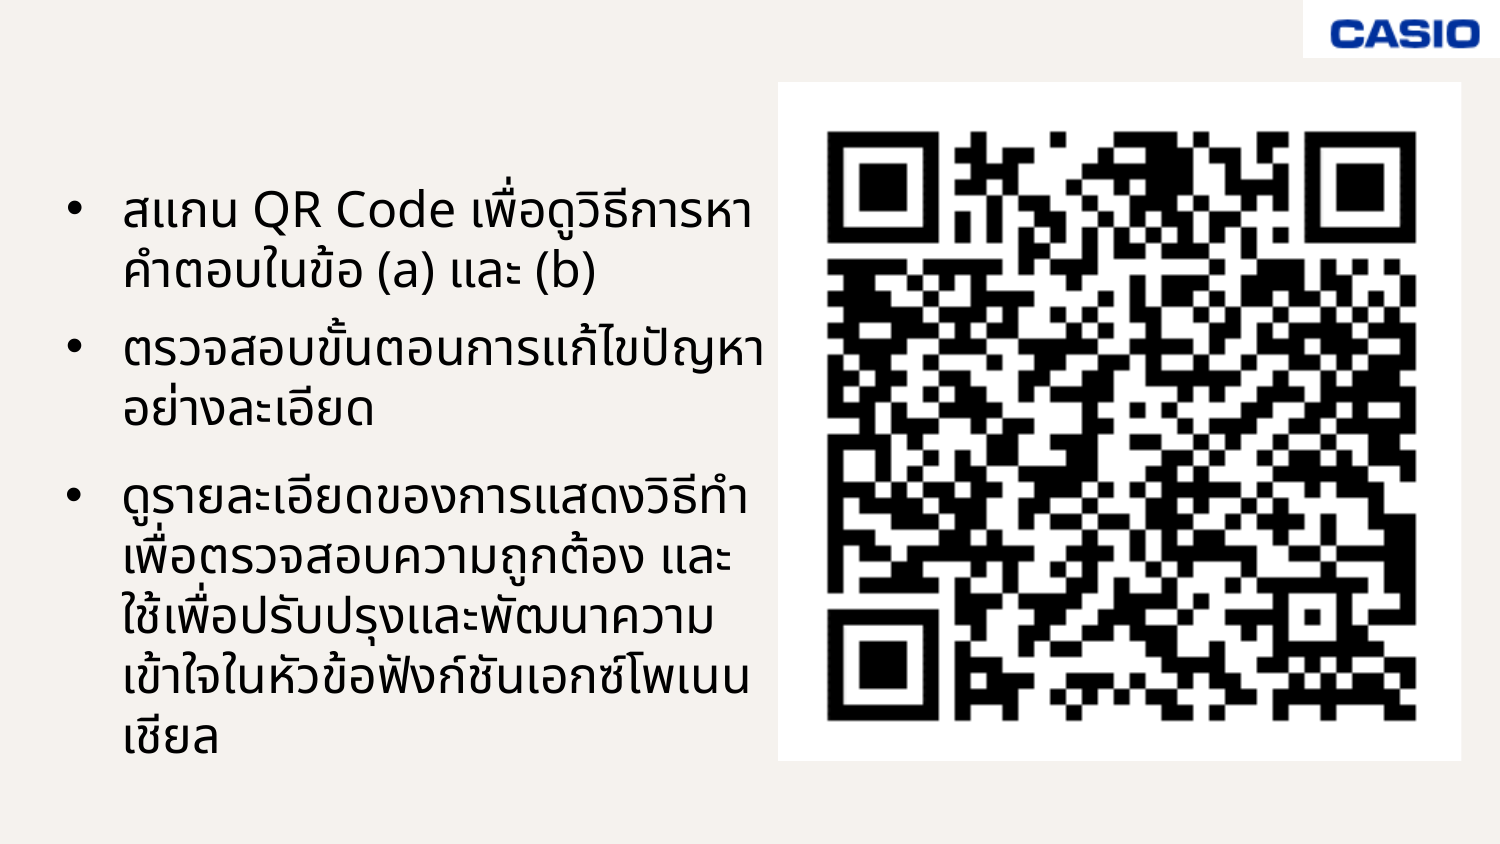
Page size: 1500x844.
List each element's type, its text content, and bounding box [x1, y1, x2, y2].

title สแกน QR Code เพื่อดูวิธีการหาคำตอบในข้อ (a) และ (b) [50, 162, 772, 300]
picture [777, 82, 1462, 762]
text_box ตรวจสอบขั้นตอนการแก้ไขปัญหาอย่างละเอียด [50, 300, 772, 448]
picture [1303, 0, 1500, 59]
text_box ดูรายละเอียดของการแสดงวิธีทำเพื่อตรวจสอบความถูกต้อง และใช้เพื่อปรับปรุงและพัฒนาความเข้าใจในหัวข้อฟังก์ชันเอกซ์โพเนนเชียล [23, 448, 772, 735]
